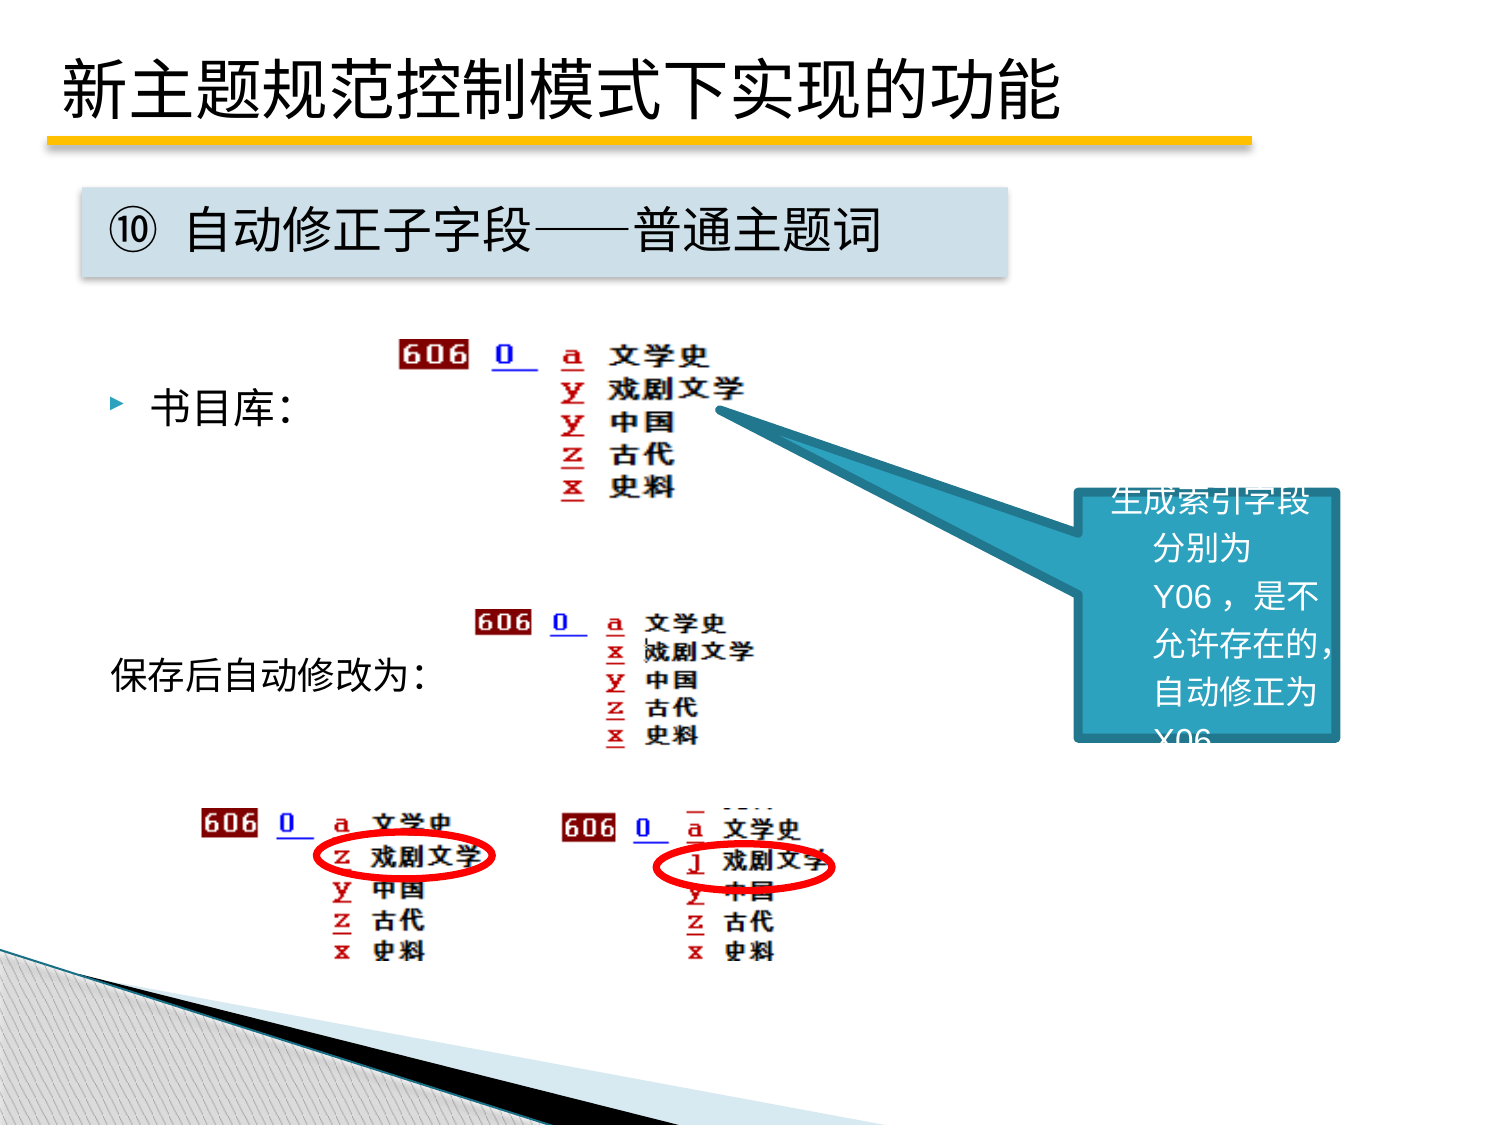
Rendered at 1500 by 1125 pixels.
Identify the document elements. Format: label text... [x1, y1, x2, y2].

text_box ⑩ 自动修正子字段——普通主题词 [78, 183, 1012, 282]
text_box 保存后自动修改为： [95, 644, 450, 705]
list 书目库： [75, 316, 1425, 986]
picture [456, 609, 786, 751]
text_box 新主题规范控制模式下实现的功能 [46, 35, 1102, 136]
picture [386, 339, 786, 505]
text_box 生成索引字段分别为Y06，是不允许存在的，自动修正为X06 [792, 430, 1341, 743]
picture [187, 808, 528, 962]
picture [550, 808, 856, 962]
